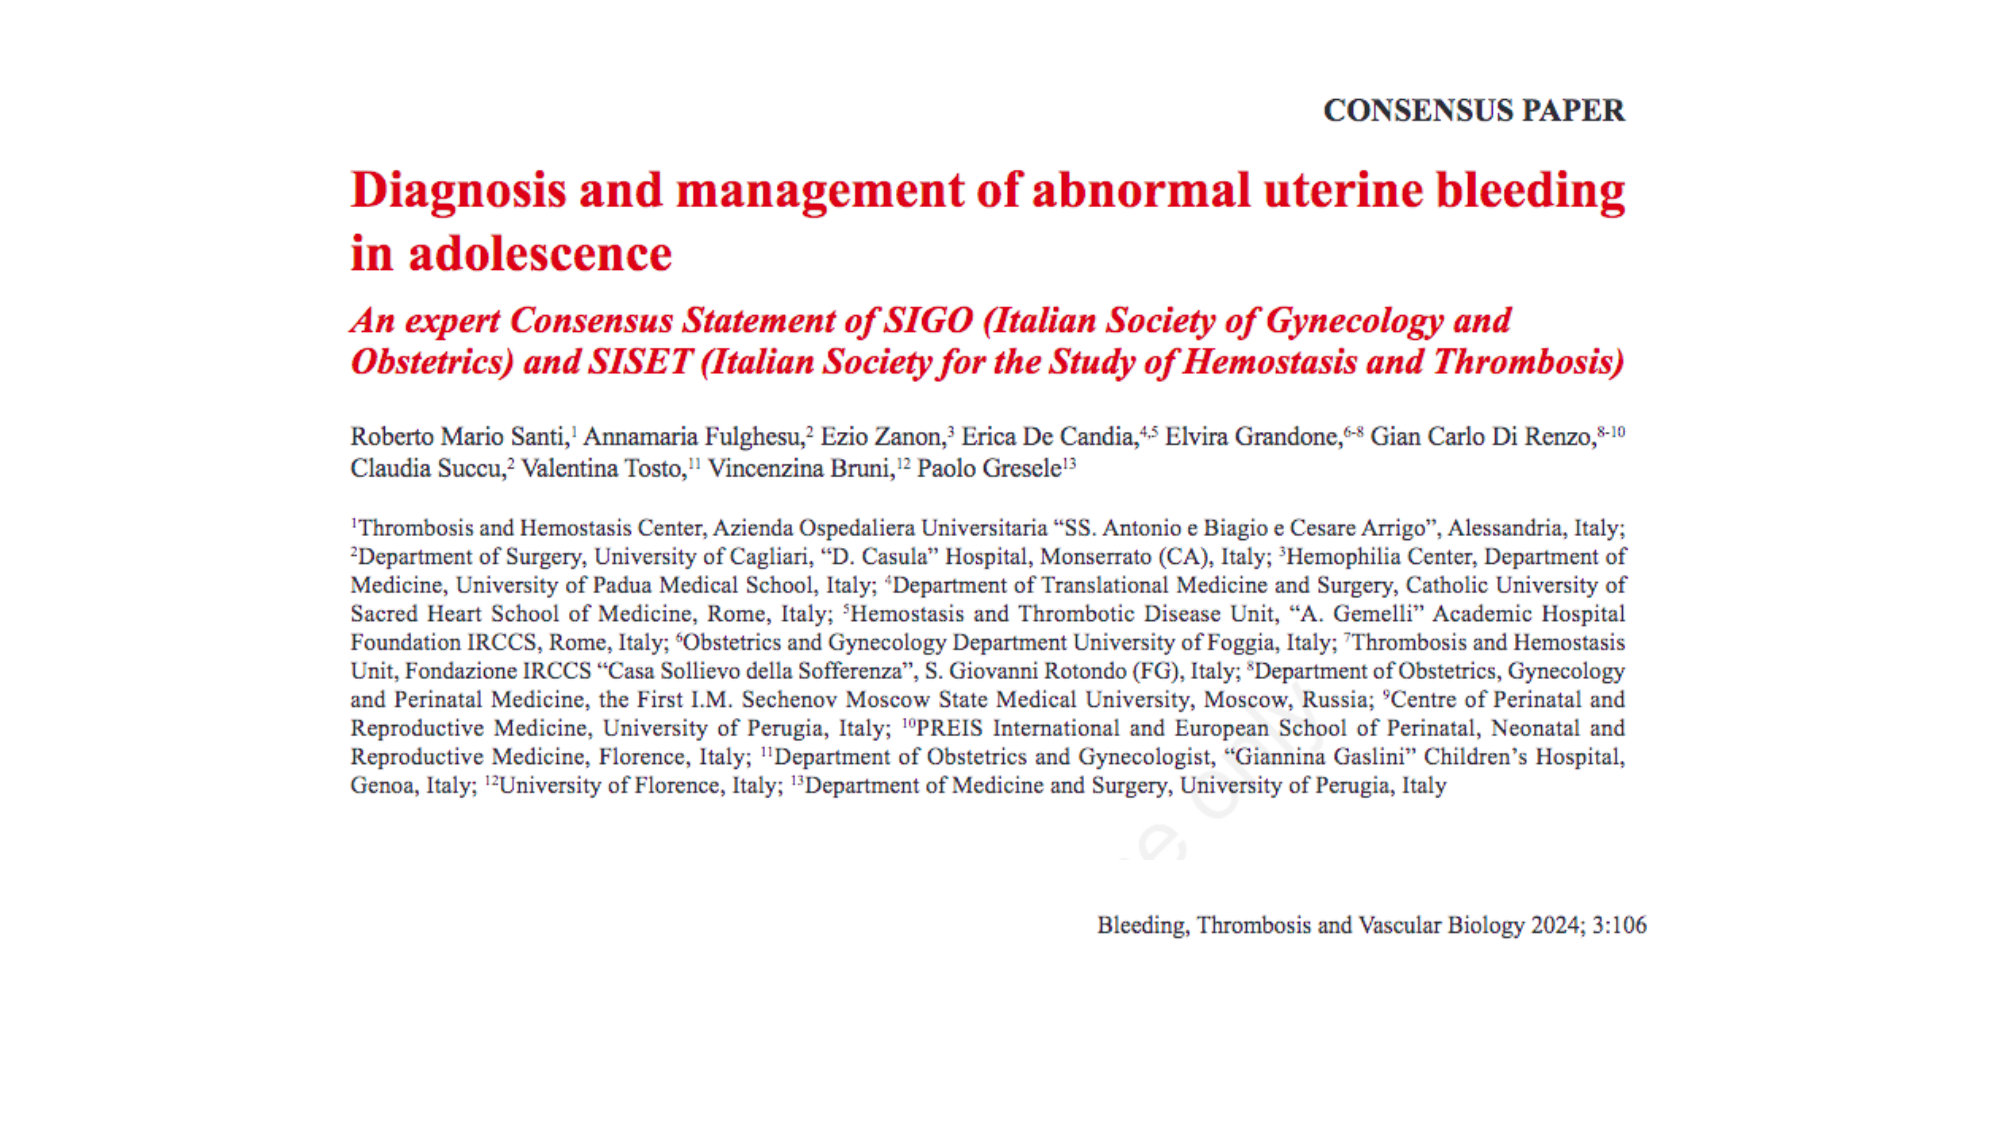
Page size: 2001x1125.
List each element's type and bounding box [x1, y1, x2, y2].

picture [1085, 907, 1668, 955]
picture [311, 72, 1668, 860]
